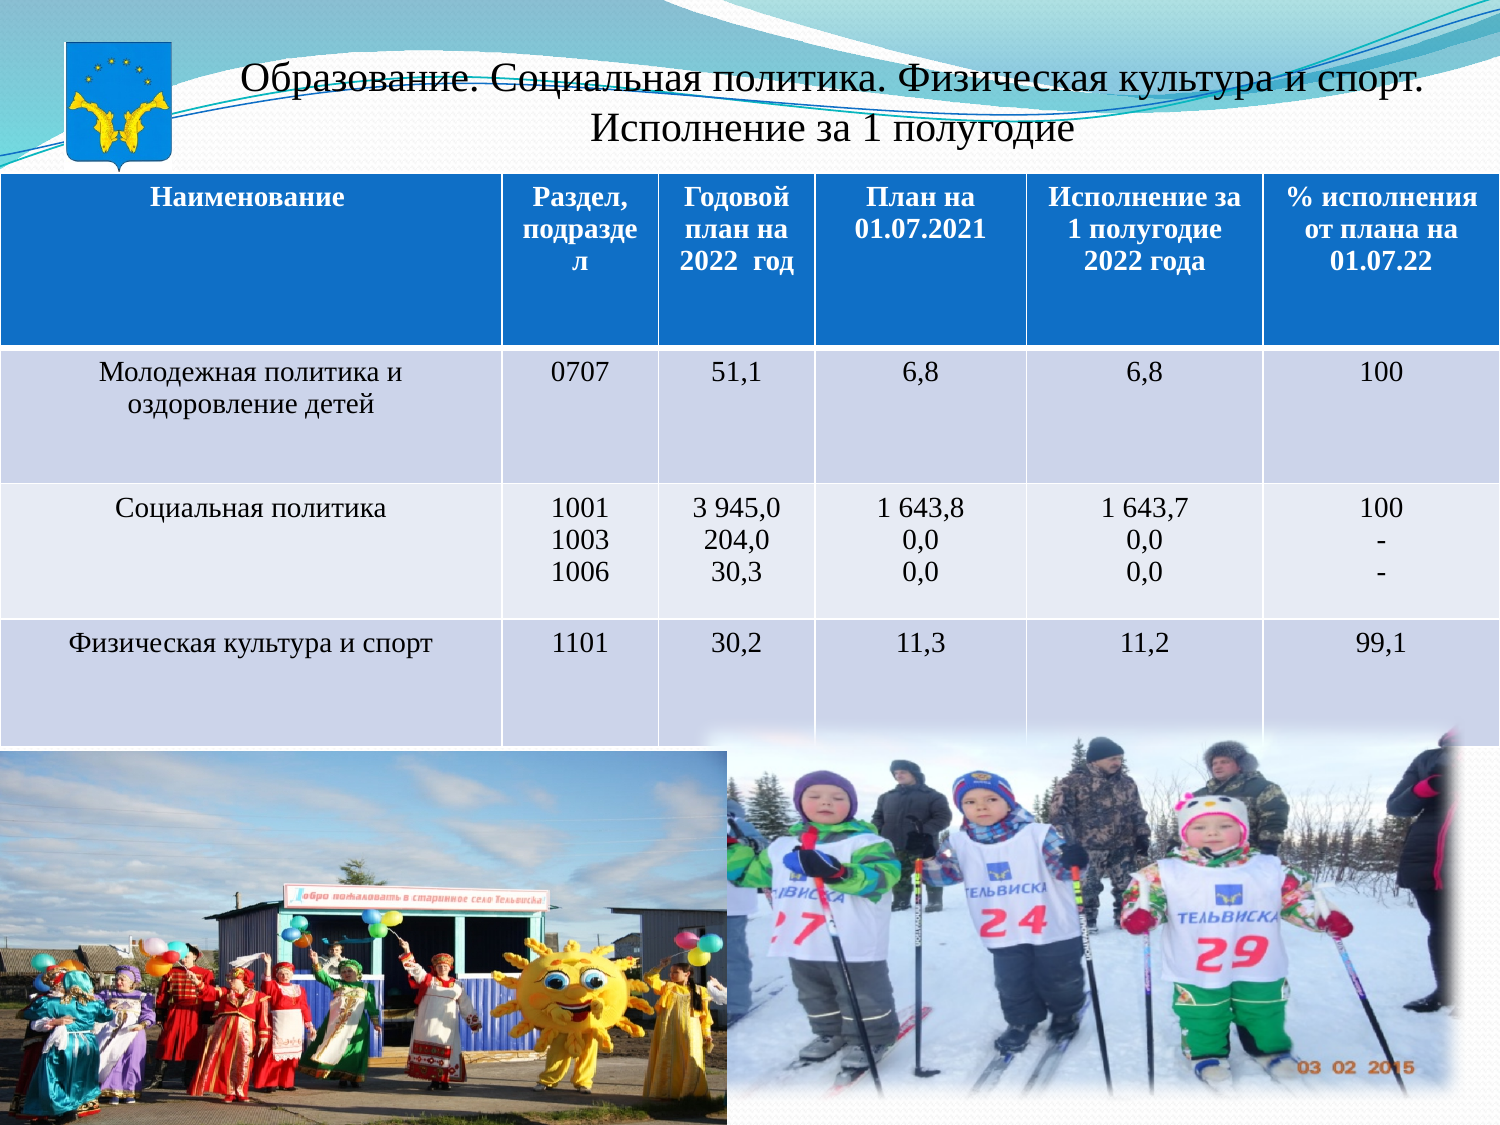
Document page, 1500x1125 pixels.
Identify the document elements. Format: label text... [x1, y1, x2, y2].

picture [0, 715, 1465, 1125]
table_cell 30,2 [659, 620, 814, 746]
table_cell 51,1 [659, 351, 814, 483]
table_cell 6,8 [816, 351, 1026, 483]
table_cell 99,1 [1264, 620, 1499, 746]
table_cell 3 945,0 204,0 30,3 [659, 484, 814, 618]
table_cell Молодежная политика и оздоровление детей [1, 351, 501, 483]
table_cell 11,3 [816, 620, 1026, 715]
table_header % исполнения от плана на 01.07.22 [1264, 174, 1499, 345]
table_cell 1001 1003 1006 [503, 484, 658, 618]
text_box Образование. Социальная политика. Физическая культура и спорт. Исполнение за 1 полугодие [194, 42, 1471, 158]
table_cell 100 - - [1264, 484, 1499, 618]
table_header План на 01.07.2021 [816, 174, 1026, 345]
picture [64, 42, 172, 173]
table_header Годовой план на 2022 год [659, 174, 814, 345]
table_cell 100 [1264, 351, 1499, 483]
table_cell 11,2 [1027, 620, 1262, 715]
table_cell Социальная политика [1, 484, 501, 618]
table_header Исполнение за 1 полугодие 2022 года [1027, 174, 1262, 345]
title За отчетный период 2022 года вложений в инвестиции нет. [59, 174, 176, 184]
table_cell 6,8 [1027, 351, 1262, 483]
table_header Наименование [1, 174, 501, 345]
table_cell Физическая культура и спорт [1, 620, 501, 746]
table_header Раздел, подраздел [503, 174, 658, 345]
table_cell 1 643,8 0,0 0,0 [816, 484, 1026, 618]
table_cell 1101 [503, 620, 658, 746]
table_cell 1 643,7 0,0 0,0 [1027, 484, 1262, 618]
table_cell 0707 [503, 351, 658, 483]
